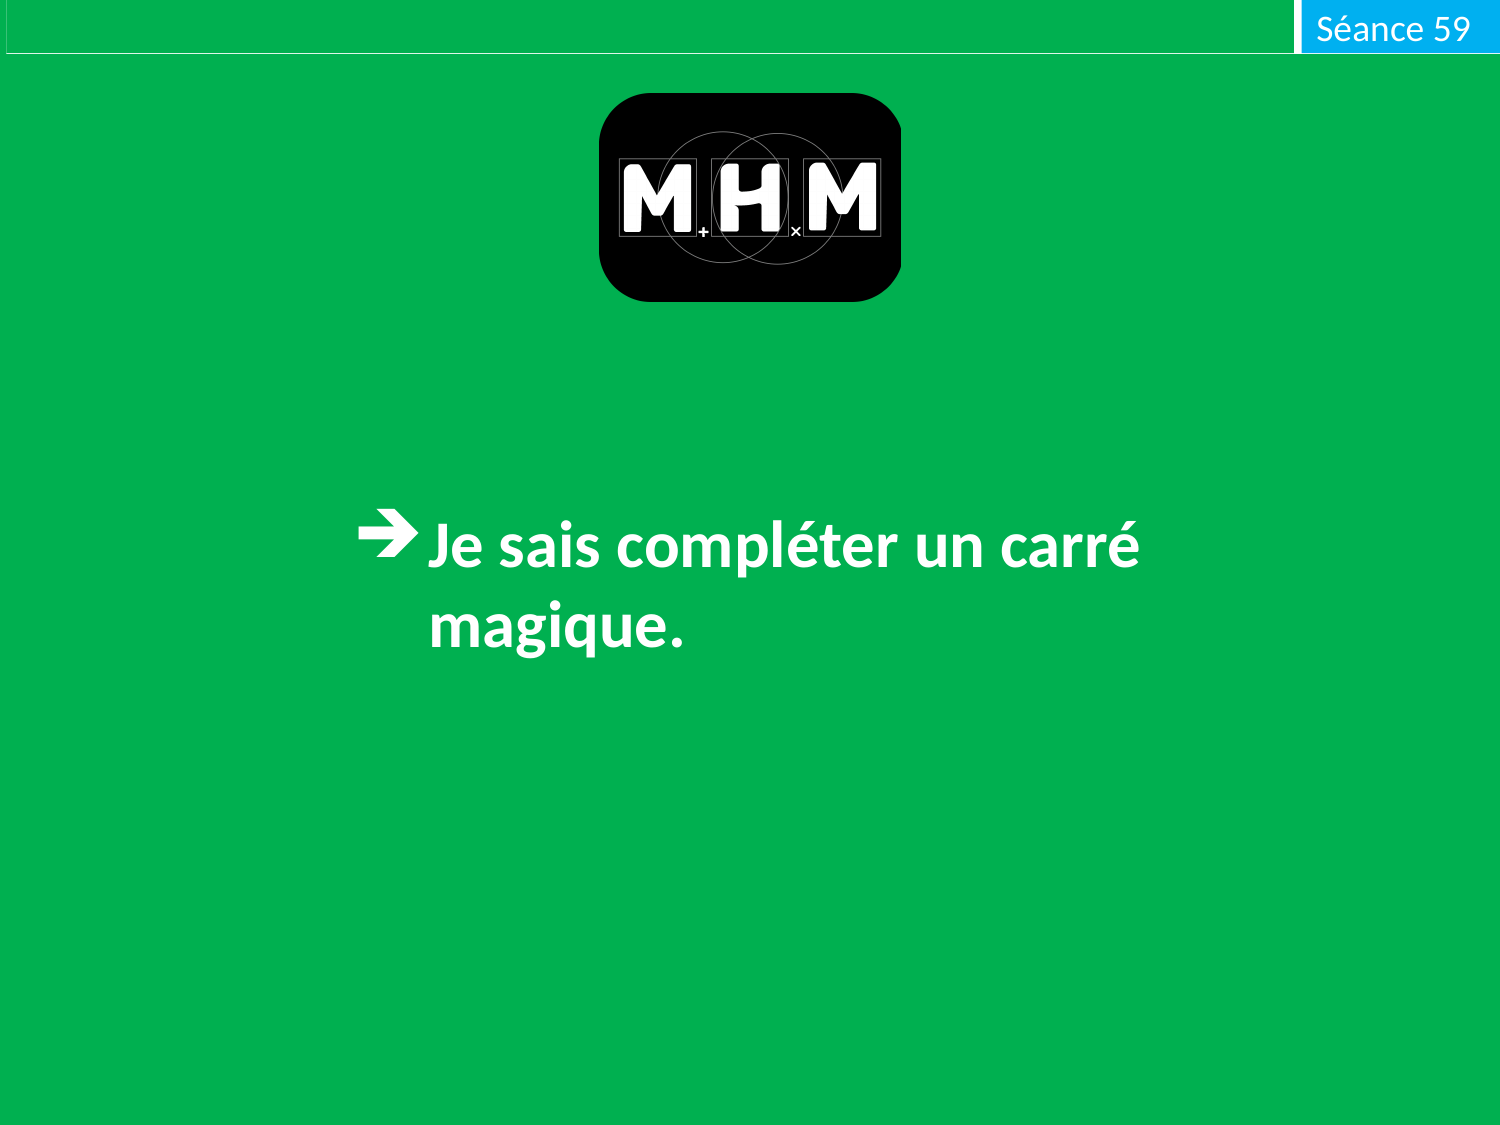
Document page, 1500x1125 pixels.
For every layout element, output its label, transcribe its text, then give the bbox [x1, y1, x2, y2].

text_box [0, 52, 1500, 1125]
text_box Je sais compléter un carré magique. [338, 493, 1162, 669]
picture [599, 93, 901, 302]
